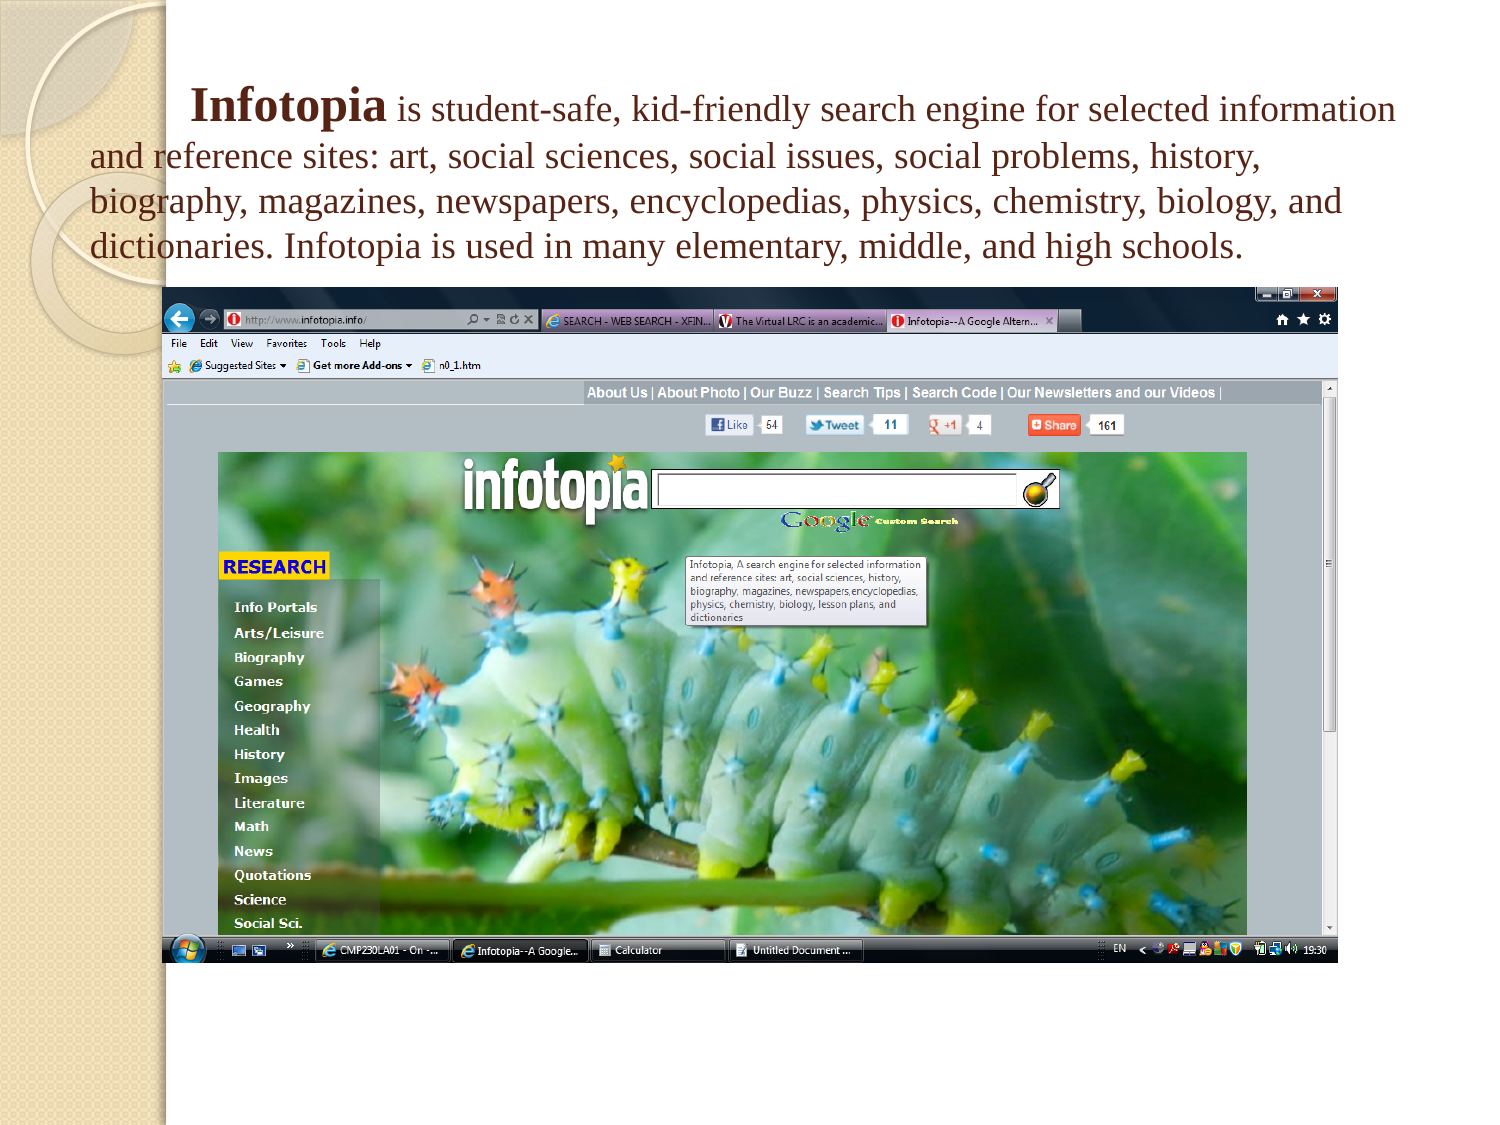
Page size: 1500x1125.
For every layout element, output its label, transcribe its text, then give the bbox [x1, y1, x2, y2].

picture [162, 287, 1338, 963]
title Infotopia is student-safe, kid-friendly search engine for selected information and reference sites: art, social sciences, social issues, social problems, history, biography, magazines, newspapers, encyclopedias, physics, chemistry, biology, and dictionaries. Infotopia is used in many elementary, middle, and high schools. [75, 45, 1425, 400]
